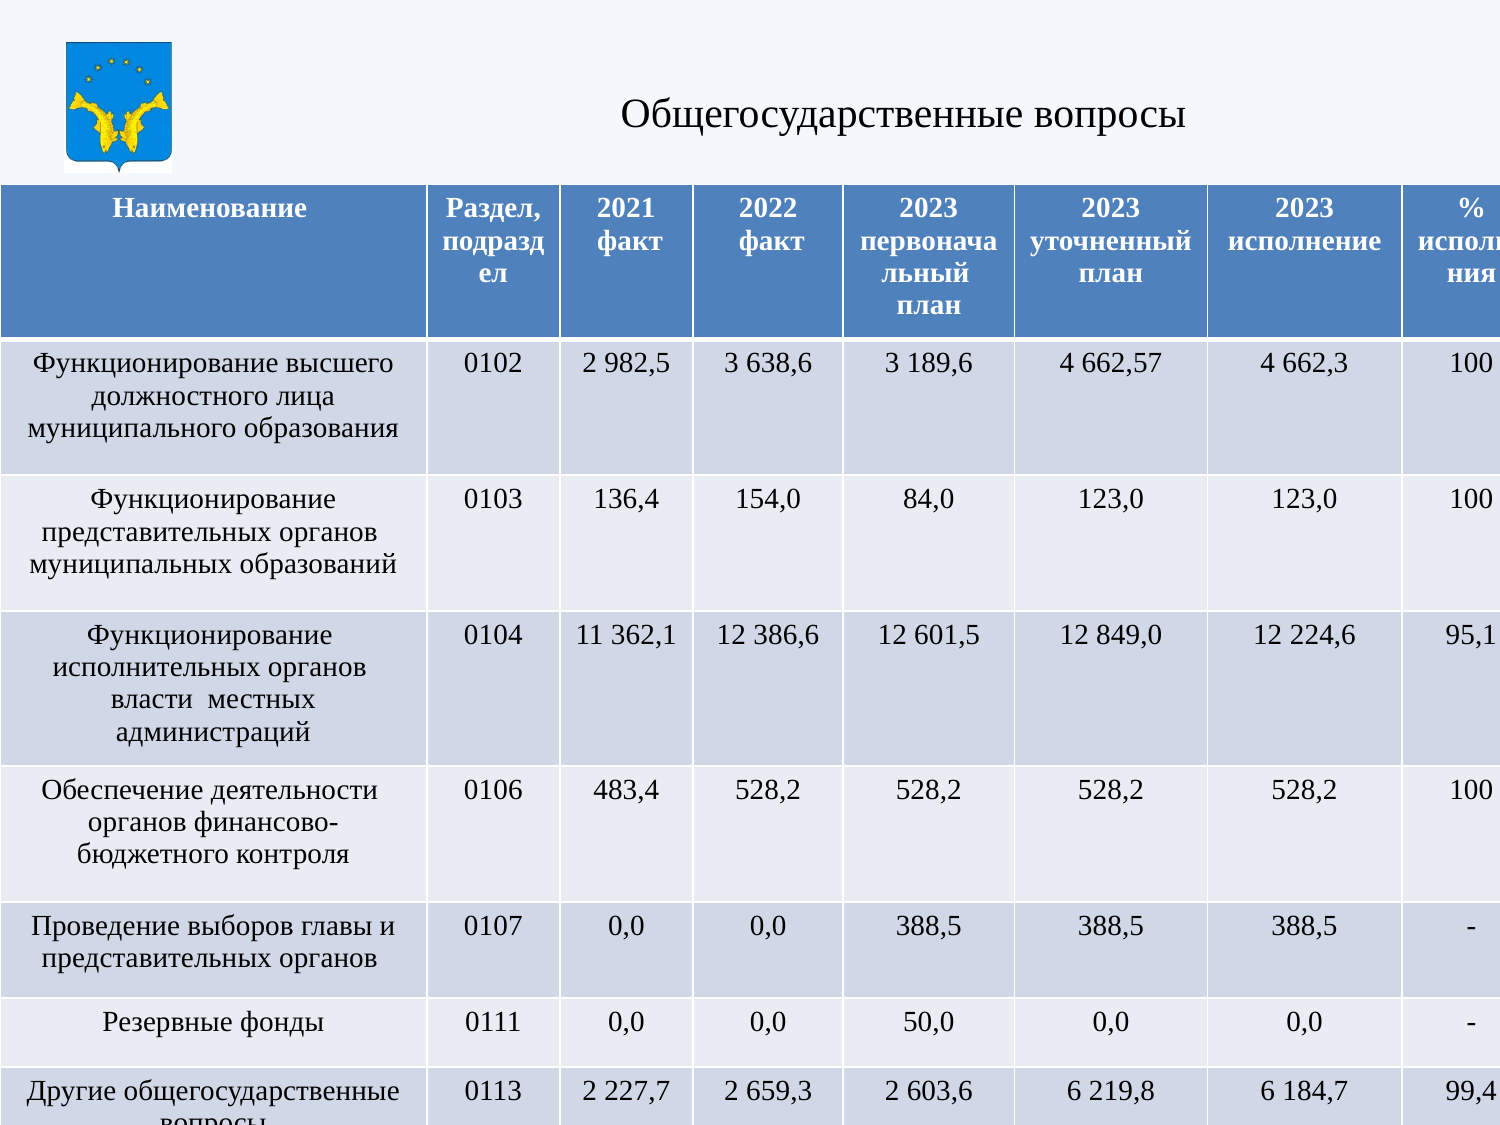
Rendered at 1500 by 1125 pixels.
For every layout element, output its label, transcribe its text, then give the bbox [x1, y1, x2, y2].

table_cell 2 227,7 [561, 1068, 692, 1125]
table_cell 0111 [428, 999, 559, 1066]
table_cell Функционирование исполнительных органов власти местных администраций [1, 612, 426, 765]
table_cell 388,5 [1208, 903, 1401, 997]
table_cell 123,0 [1015, 476, 1207, 610]
table_cell 0107 [428, 903, 559, 997]
table_cell 50,0 [844, 999, 1014, 1066]
table_cell 0,0 [694, 903, 842, 997]
table_cell Обеспечение деятельности органов финансово-бюджетного контроля [1, 767, 426, 901]
table_cell 0104 [428, 612, 559, 765]
table_cell - [1403, 999, 1500, 1066]
table_cell 6 219,8 [1015, 1068, 1207, 1125]
table_cell 0106 [428, 767, 559, 901]
table_cell Функционирование высшего должностного лица муниципального образования [1, 342, 426, 474]
table_cell Резервные фонды [1, 999, 426, 1066]
table_cell 0,0 [561, 999, 692, 1066]
table_cell 12 386,6 [694, 612, 842, 765]
table_cell 0103 [428, 476, 559, 610]
table_cell 2 659,3 [694, 1068, 842, 1125]
table_header 2022 факт [694, 185, 842, 337]
table_cell 0113 [428, 1068, 559, 1125]
table_cell 84,0 [844, 476, 1014, 610]
table_cell 123,0 [1208, 476, 1401, 610]
table_cell 2 982,5 [561, 342, 692, 474]
table_cell 3 189,6 [844, 342, 1014, 474]
table_cell 100 [1403, 767, 1500, 901]
table_cell 11 362,1 [561, 612, 692, 765]
table_cell 528,2 [844, 767, 1014, 901]
table_cell 388,5 [844, 903, 1014, 997]
table_header 2023 уточненный план [1015, 185, 1207, 337]
table_cell Проведение выборов главы и представительных органов [1, 903, 426, 997]
table_cell 0,0 [561, 903, 692, 997]
table_cell 388,5 [1015, 903, 1207, 997]
picture [64, 42, 172, 173]
text_box Общегосударственные вопросы [395, 78, 1412, 143]
table_cell 4 662,3 [1208, 342, 1401, 474]
table_cell 12 224,6 [1208, 612, 1401, 765]
table_cell 100 [1403, 476, 1500, 610]
table_cell 528,2 [694, 767, 842, 901]
table_header 2023 исполнение [1208, 185, 1401, 337]
table_cell 0,0 [1015, 999, 1207, 1066]
table_cell Функционирование представительных органов муниципальных образований [1, 476, 426, 610]
table_header Наименование [1, 185, 426, 337]
table_cell 0,0 [694, 999, 842, 1066]
table_header 2023 первоначальный план [844, 185, 1014, 337]
table_cell 528,2 [1208, 767, 1401, 901]
table_cell 154,0 [694, 476, 842, 610]
table_header % исполнения [1403, 185, 1500, 337]
table_cell 12 849,0 [1015, 612, 1207, 765]
table_cell 99,4 [1403, 1068, 1500, 1125]
table_header 2021 факт [561, 185, 692, 337]
table_cell 6 184,7 [1208, 1068, 1401, 1125]
table_cell 0,0 [1208, 999, 1401, 1066]
table_cell 136,4 [561, 476, 692, 610]
table_cell 4 662,57 [1015, 342, 1207, 474]
table_cell 2 603,6 [844, 1068, 1014, 1125]
table_cell 0102 [428, 342, 559, 474]
table_cell 12 601,5 [844, 612, 1014, 765]
table_cell 483,4 [561, 767, 692, 901]
table_cell 100 [1403, 342, 1500, 474]
table_cell 528,2 [1015, 767, 1207, 901]
table_cell Другие общегосударственные вопросы [1, 1068, 426, 1125]
table_cell - [1403, 903, 1500, 997]
table_cell 95,1 [1403, 612, 1500, 765]
table_cell 3 638,6 [694, 342, 842, 474]
table_header Раздел, подраздел [428, 185, 559, 337]
